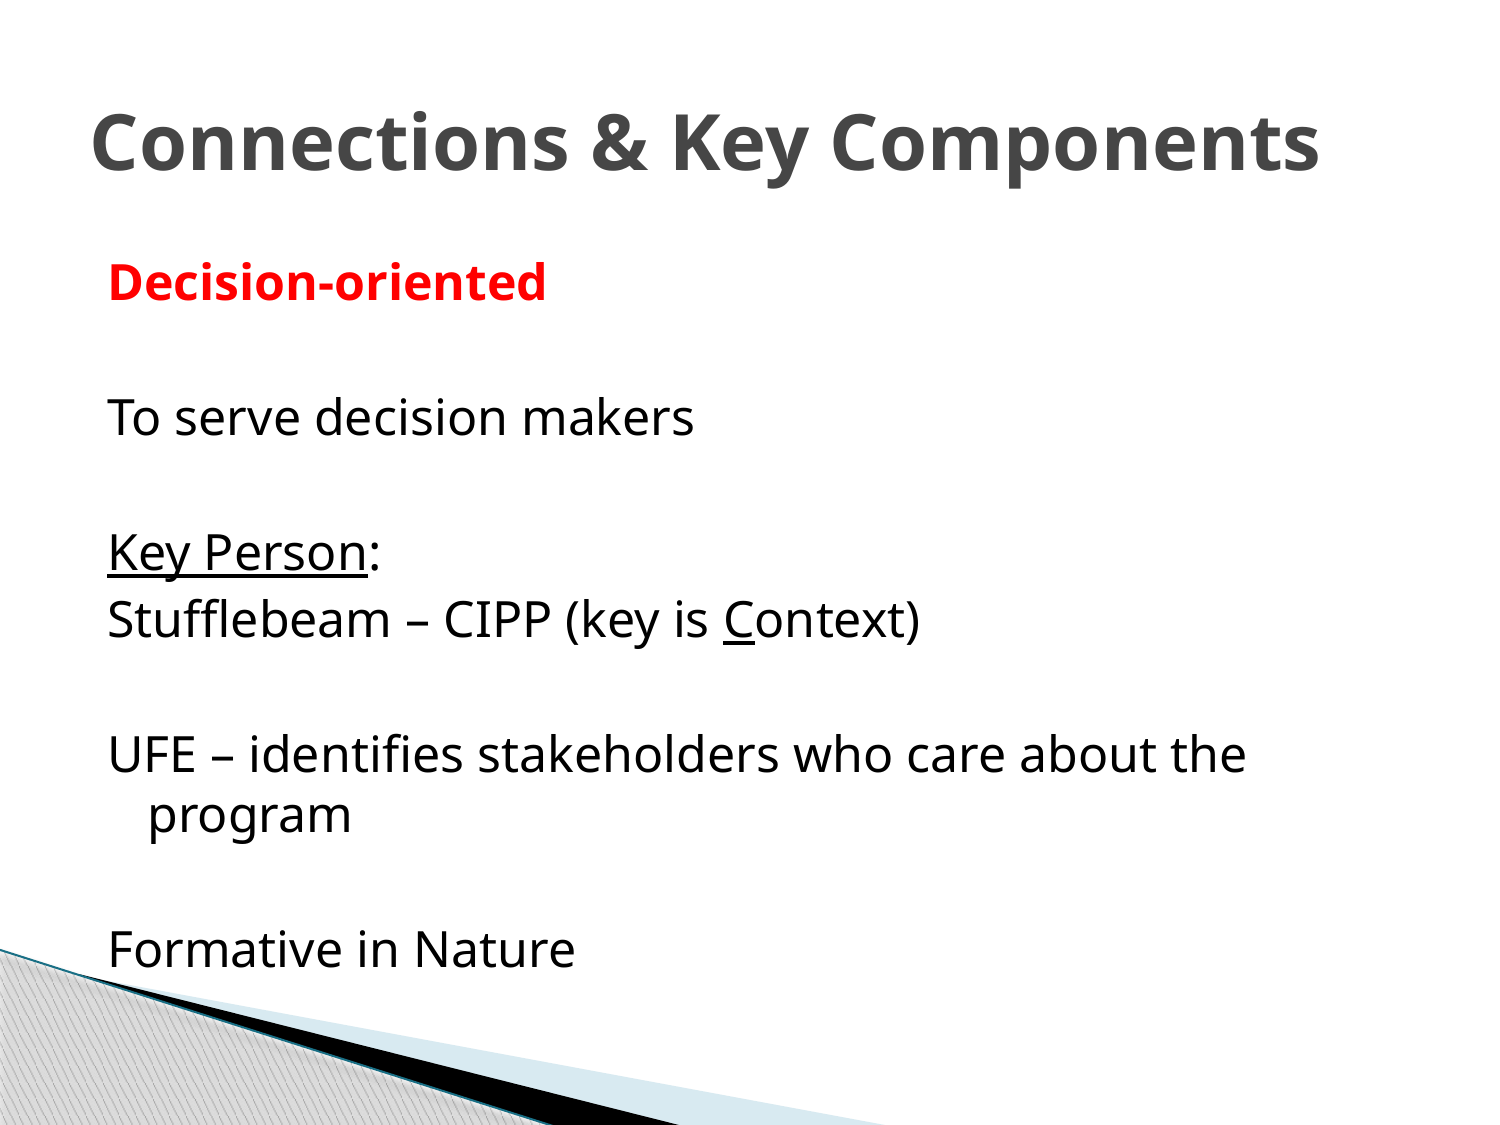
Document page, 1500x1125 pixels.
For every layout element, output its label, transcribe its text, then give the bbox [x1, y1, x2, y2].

list Decision-oriented To serve decision makers Key Person: Stufflebeam – CIPP (key is Context) UFE – identifies stakeholders who care about the program Formative in Nature [75, 243, 1425, 986]
title Connections & Key Components [75, 45, 1425, 233]
